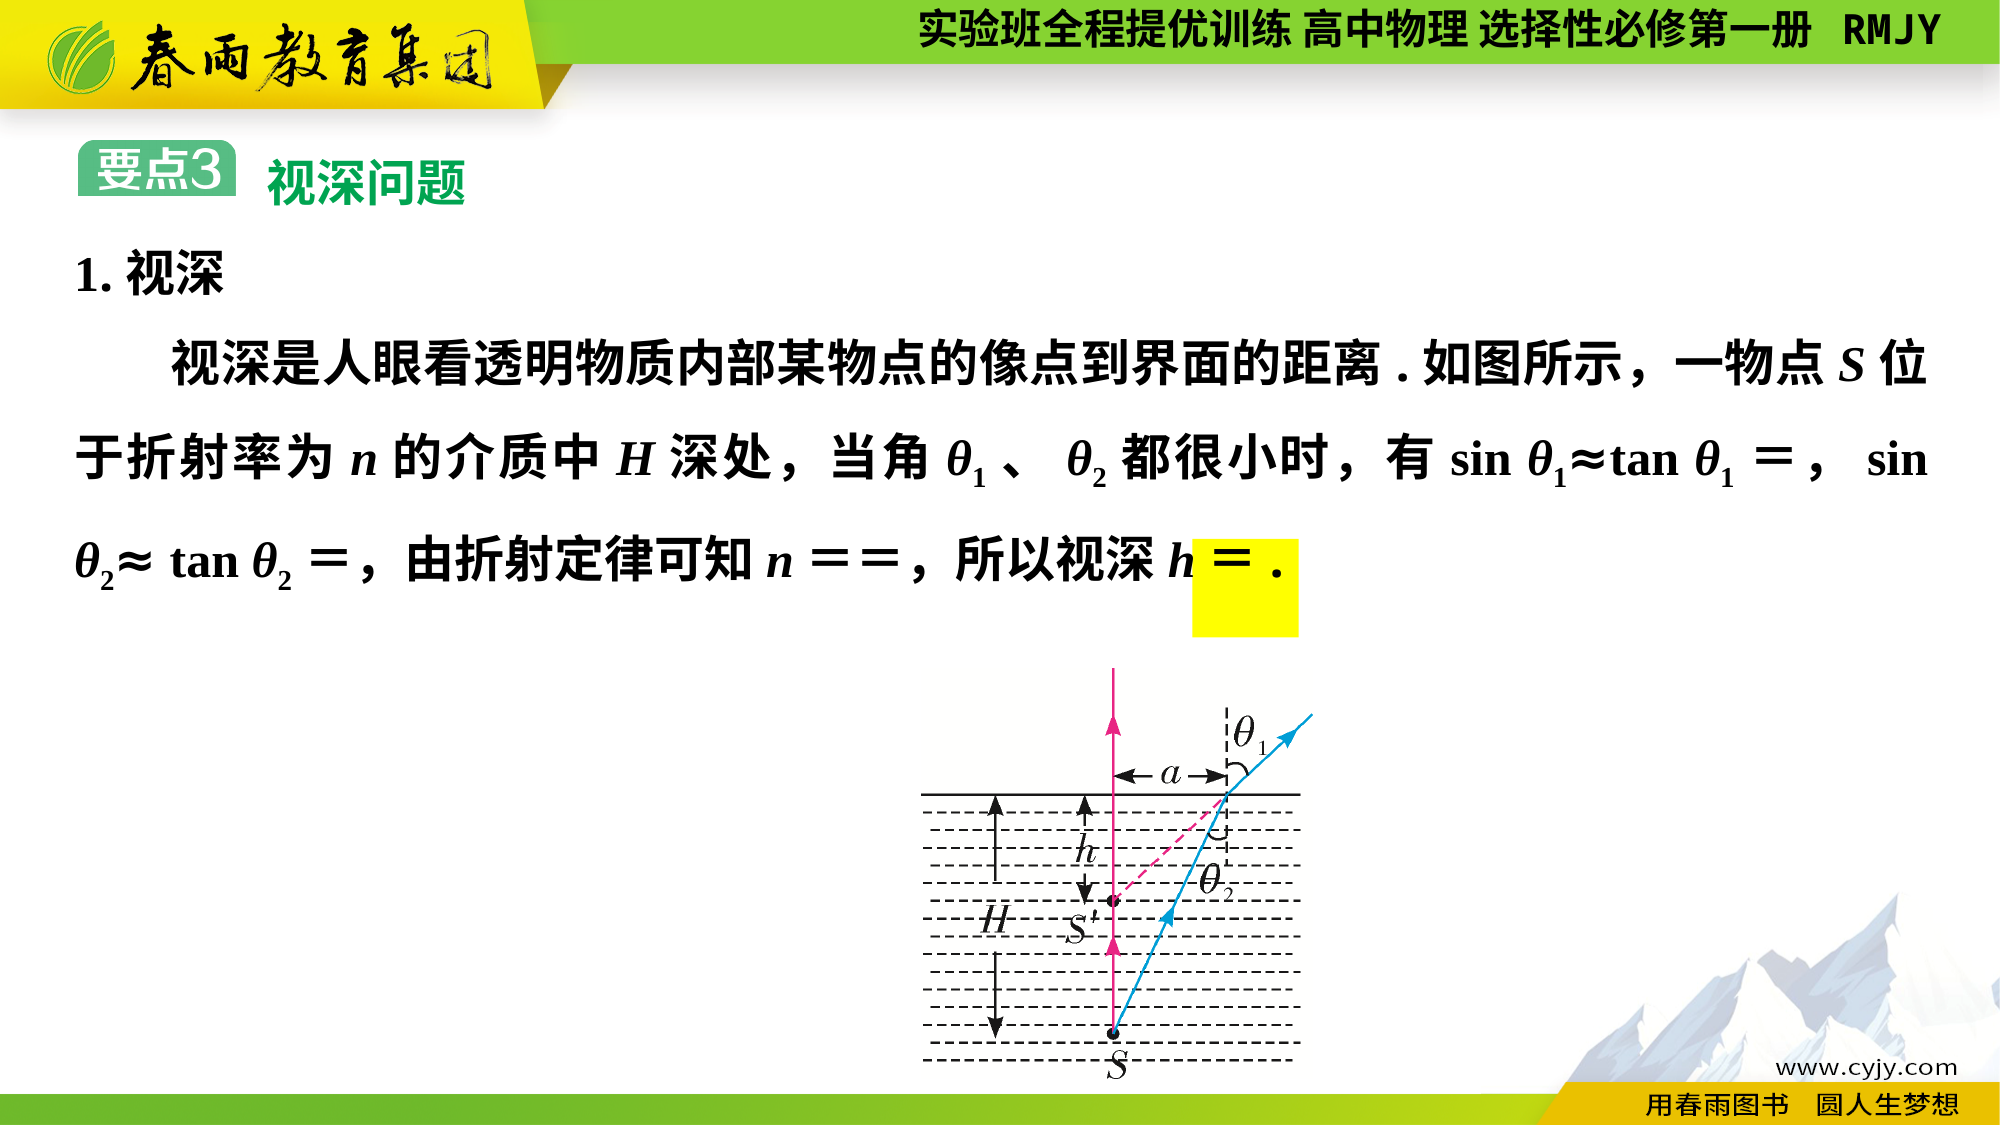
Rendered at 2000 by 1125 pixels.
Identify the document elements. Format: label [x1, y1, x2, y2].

text_box [1192, 538, 1299, 638]
picture [0, 0, 2000, 1125]
